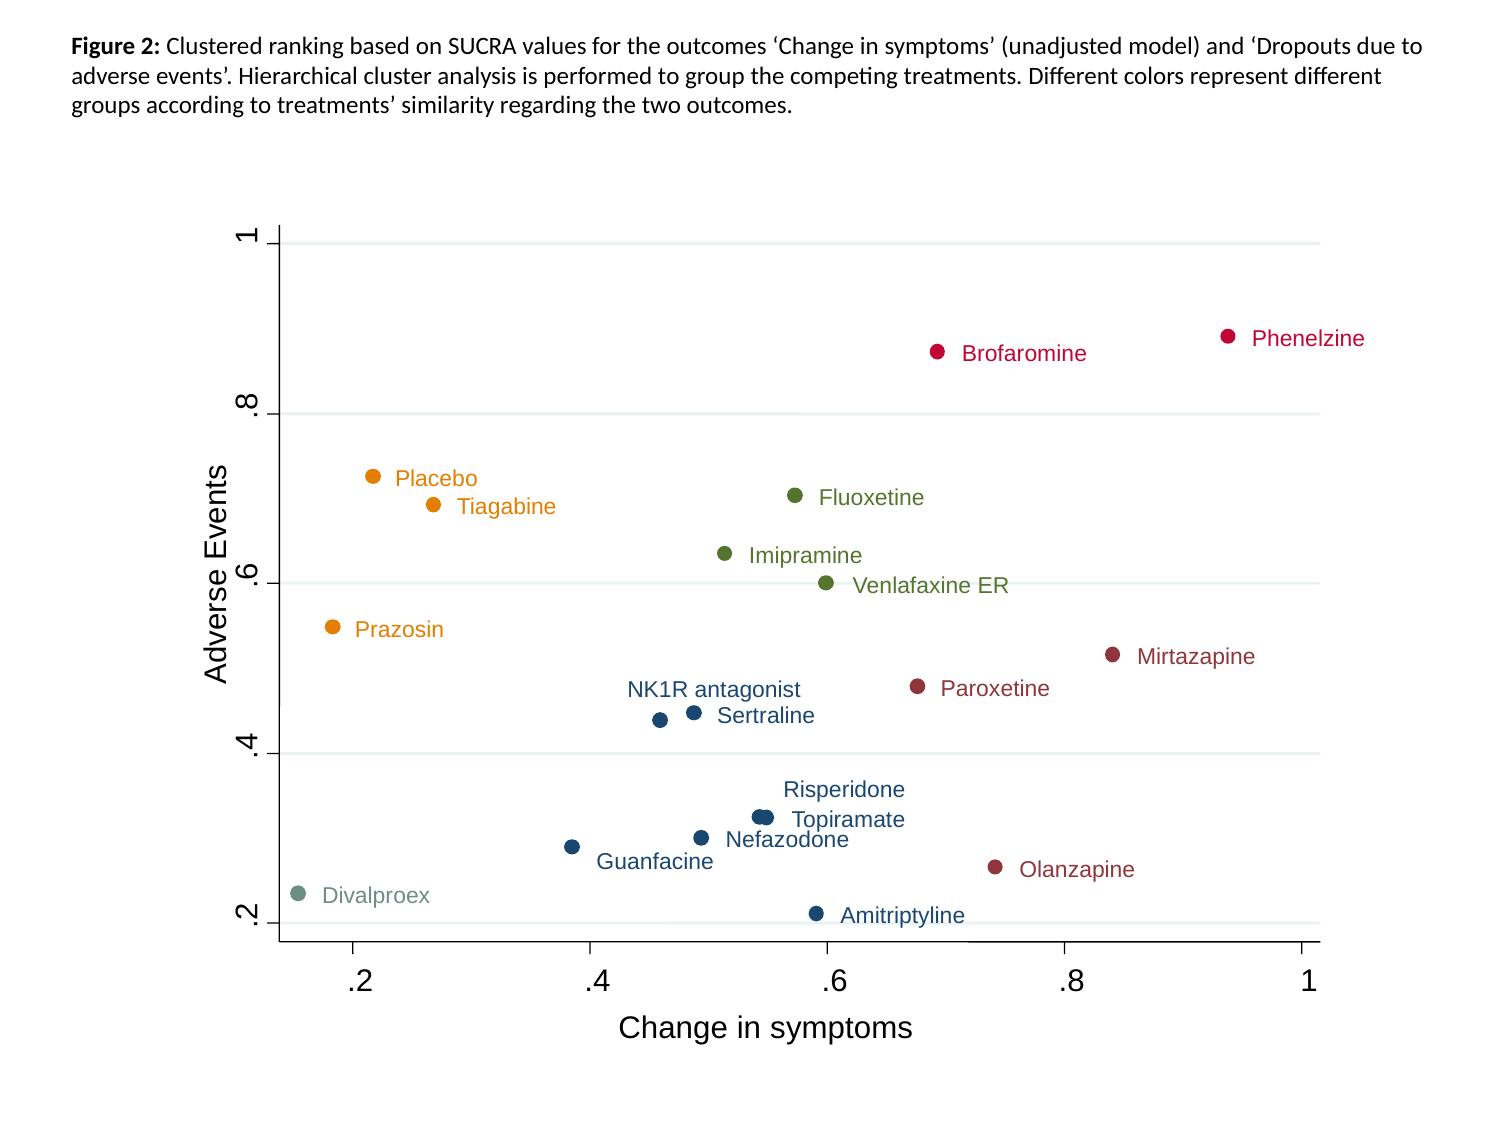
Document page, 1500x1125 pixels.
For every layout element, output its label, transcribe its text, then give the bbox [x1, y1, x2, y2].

text_box Figure 2: Clustered ranking based on SUCRA values for the outcomes ‘Change in symptoms’ (unadjusted model) and ‘Dropouts due to adverse events’. Hierarchical cluster analysis is performed to group the competing treatments. Different colors represent different groups according to treatments’ similarity regarding the two outcomes. [56, 21, 1451, 127]
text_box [194, 219, 1377, 1045]
